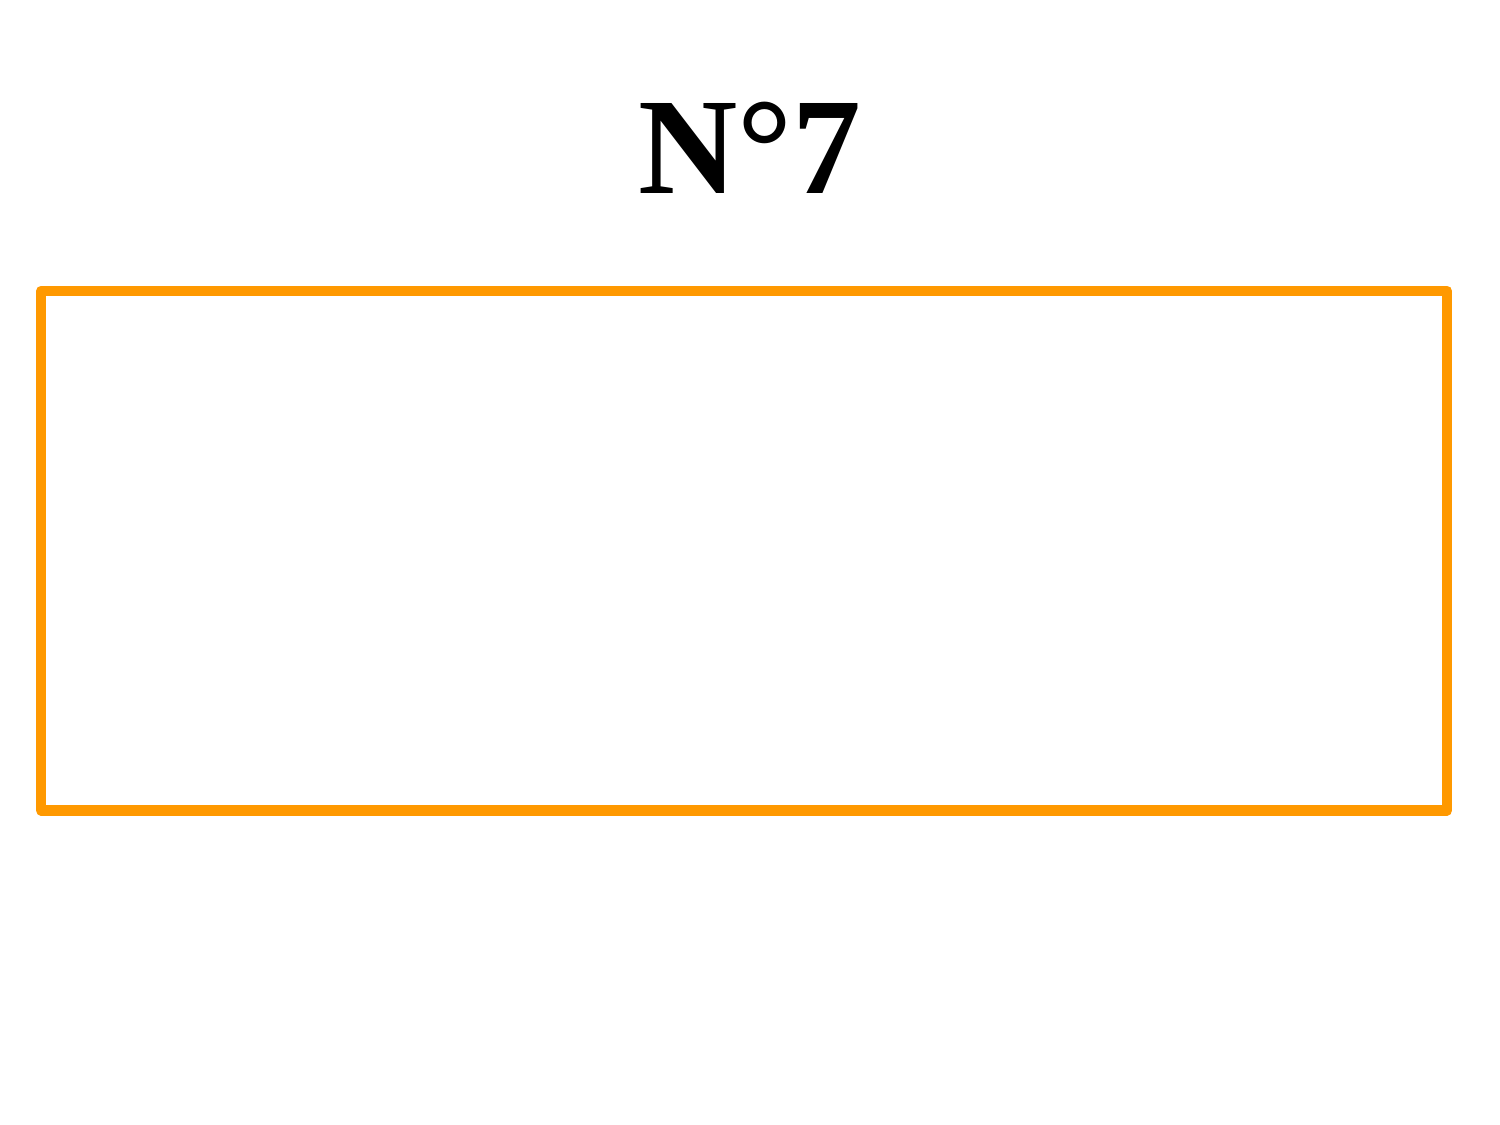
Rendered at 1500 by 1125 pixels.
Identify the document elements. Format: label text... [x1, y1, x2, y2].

title N°7 [0, 45, 1500, 233]
